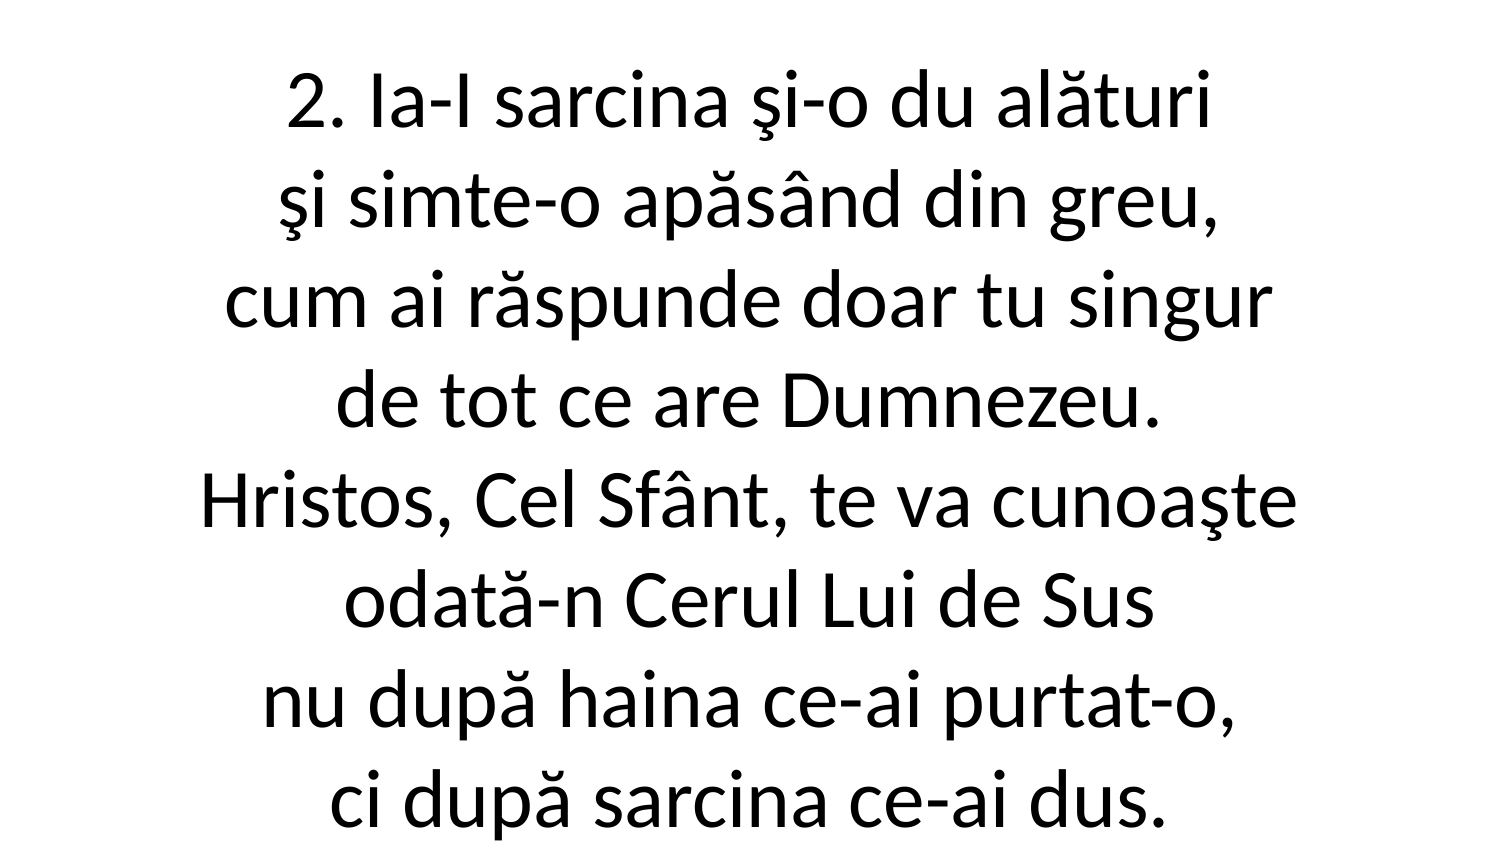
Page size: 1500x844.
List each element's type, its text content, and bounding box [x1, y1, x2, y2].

text_box 2. Ia-I sarcina şi-o du alături şi simte-o apăsând din greu, cum ai răspunde doar tu singur de tot ce are Dumnezeu. Hristos, Cel Sfânt, te va cunoaşte odată-n Cerul Lui de Sus nu după haina ce-ai purtat-o, ci după sarcina ce-ai dus. [184, 0, 1315, 844]
